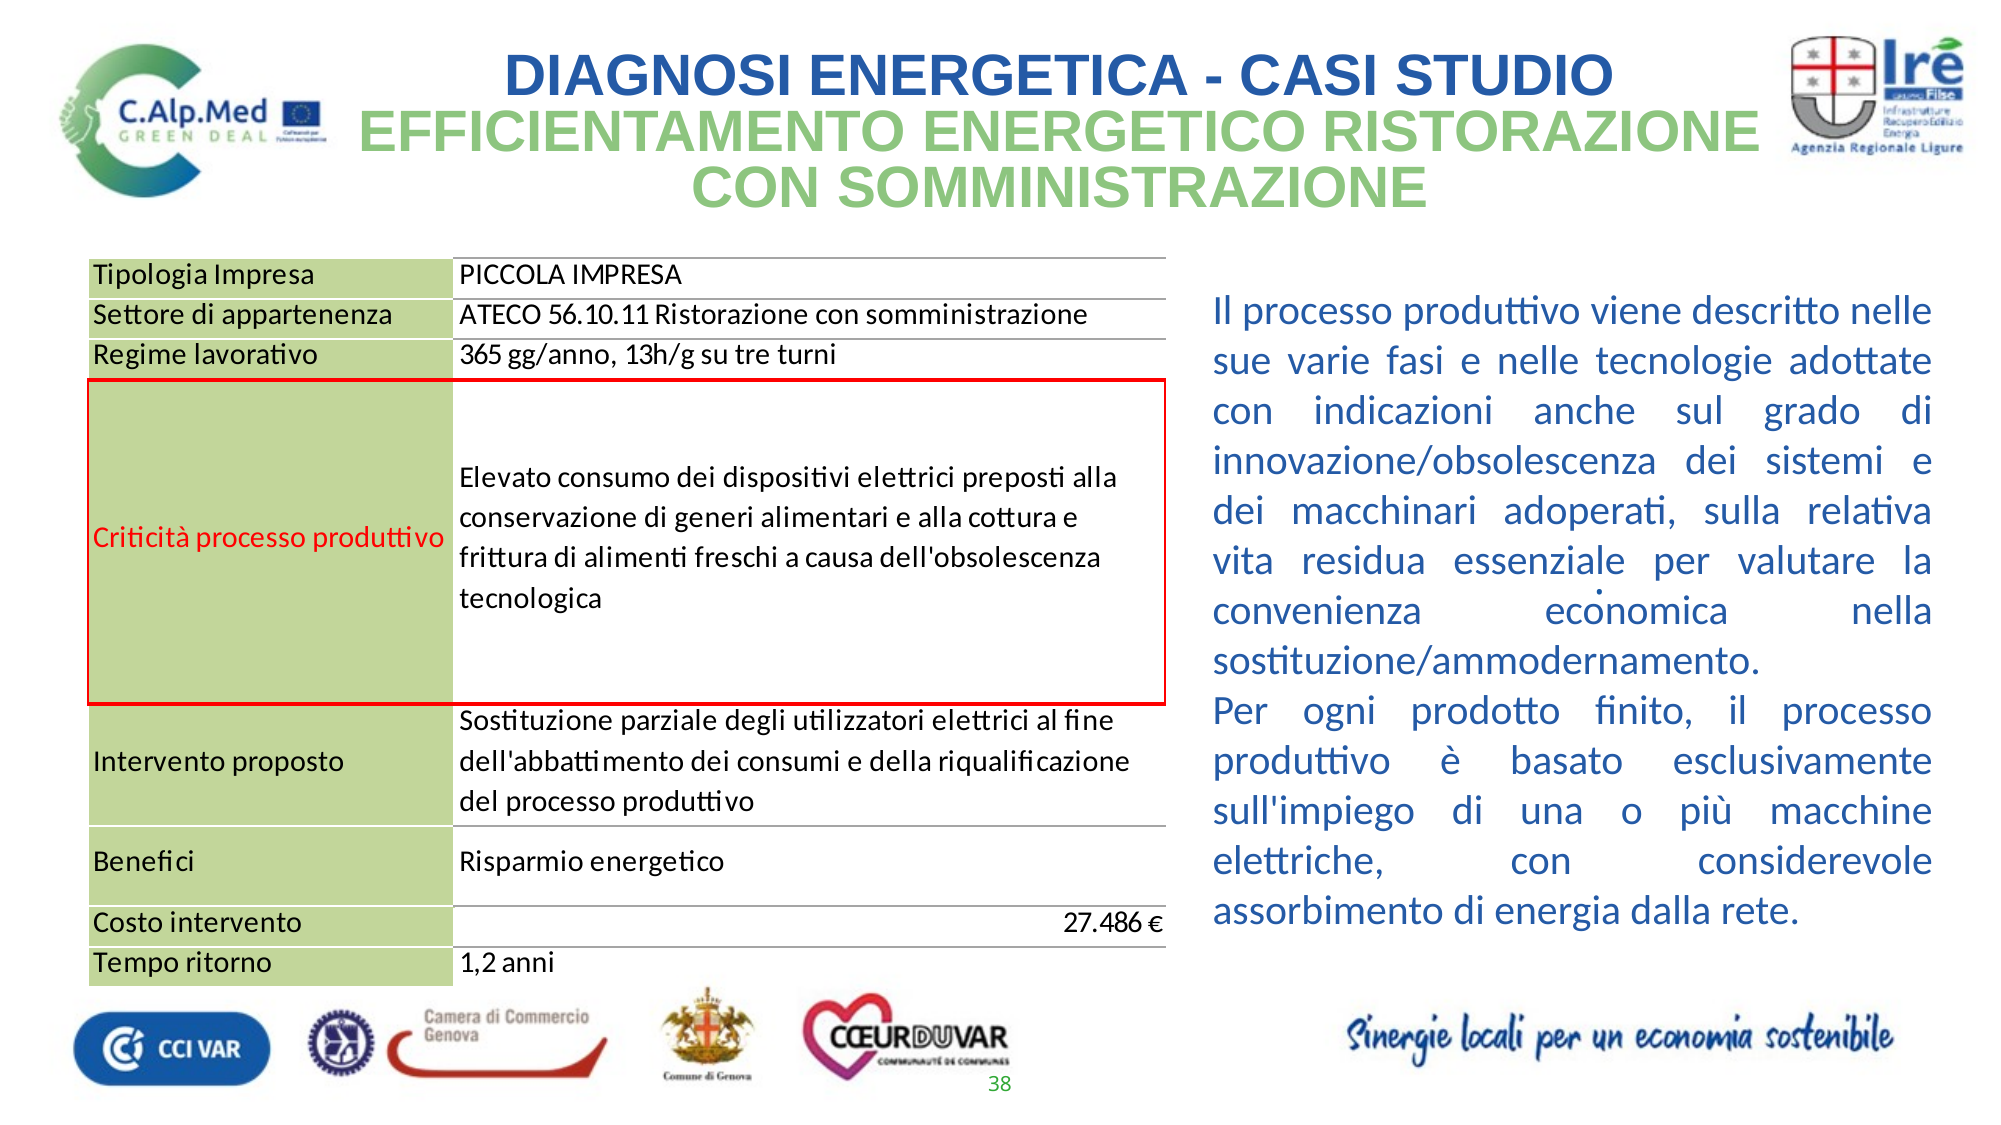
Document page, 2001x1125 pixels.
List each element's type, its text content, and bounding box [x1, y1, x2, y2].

text_box Il processo produttivo viene descritto nelle sue varie fasi e nelle tecnologie adottate con indicazioni anche sul grado di innovazione/obsolescenza dei sistemi e dei macchinari adoperati, sulla relativa vita residua essenziale per valutare la convenienza economica nella sostituzione/ammodernamento. Per ogni prodotto finito, il processo produttivo è basato esclusivamente sull'impiego di una o più macchine elettriche, con considerevole assorbimento di energia dalla rete. [1197, 275, 1948, 940]
slide_number 38 [958, 1061, 1042, 1106]
text_box . [1221, 544, 1978, 612]
list Diagnosi energetica - Casi studio Efficientamento energetico ristorazione con somministrazione [353, 78, 1767, 239]
picture [0, 0, 2001, 1125]
